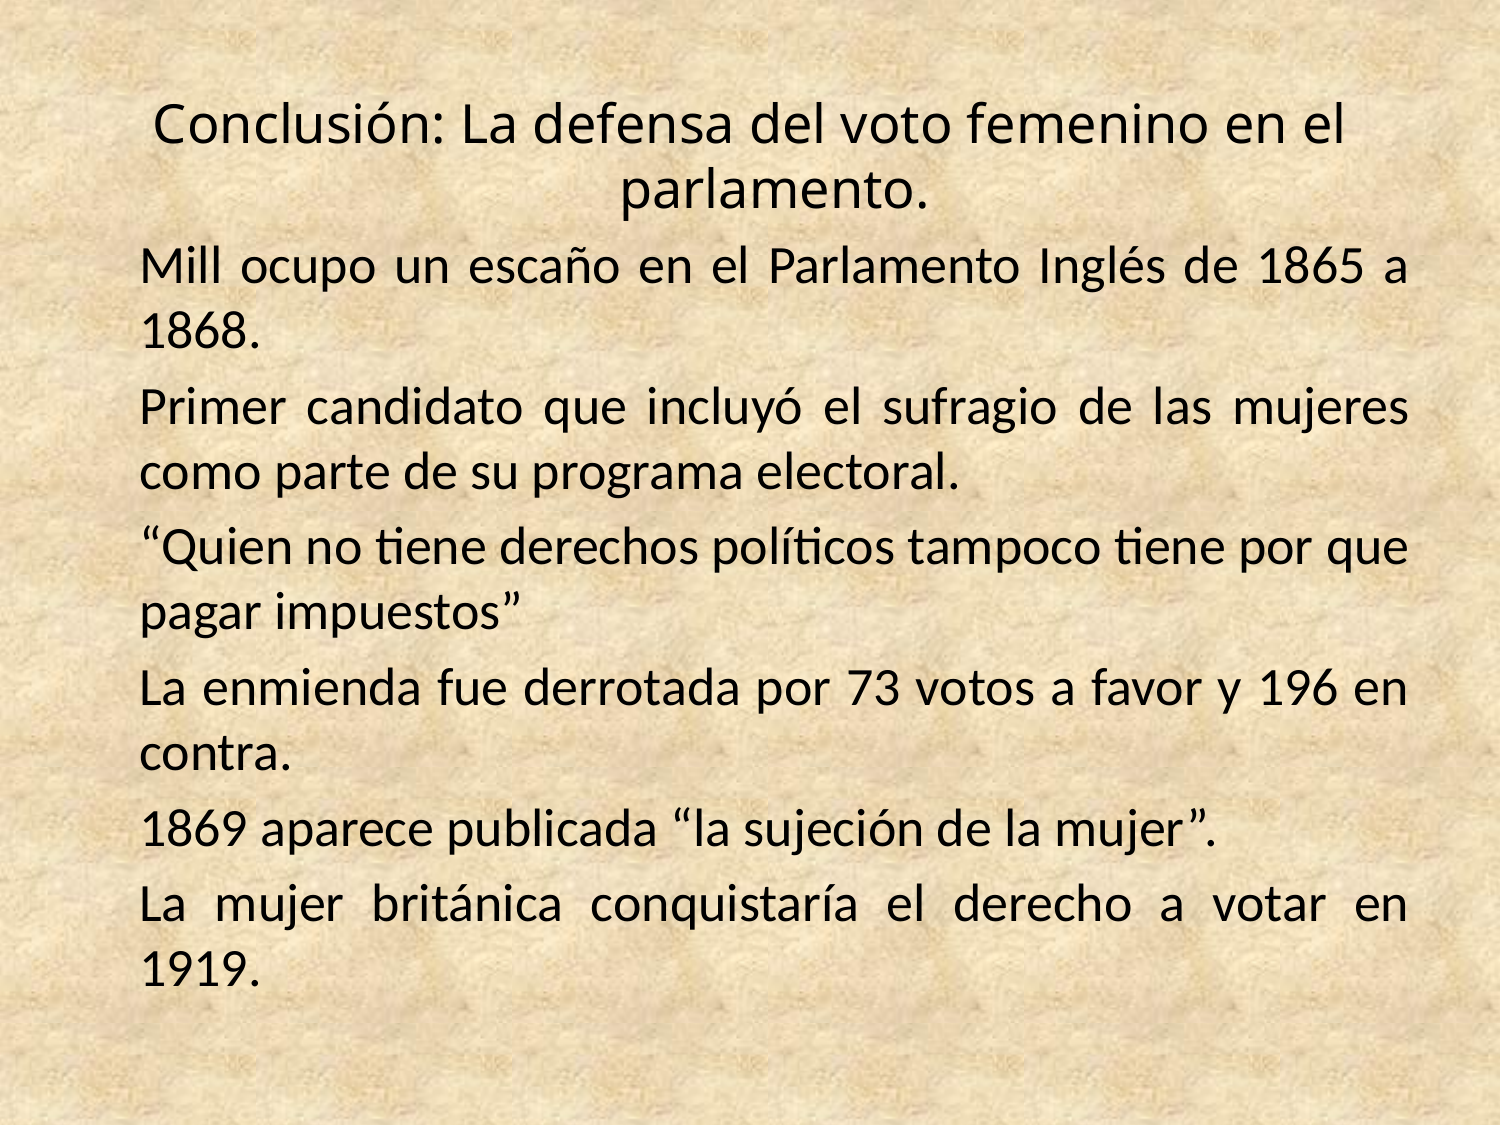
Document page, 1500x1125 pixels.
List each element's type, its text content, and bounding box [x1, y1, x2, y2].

picture [0, 0, 1500, 1125]
list Conclusión: La defensa del voto femenino en el parlamento. Mill ocupo un escaño en el Parlamento Inglés de 1865 a 1868. Primer candidato que incluyó el sufragio de las mujeres como parte de su programa electoral. “Quien no tiene derechos políticos tampoco tiene por que pagar impuestos” La enmienda fue derrotada por 73 votos a favor y 196 en contra. 1869 aparece publicada “la sujeción de la mujer”. La mujer británica conquistaría el derecho a votar en 1919. [75, 82, 1425, 1005]
